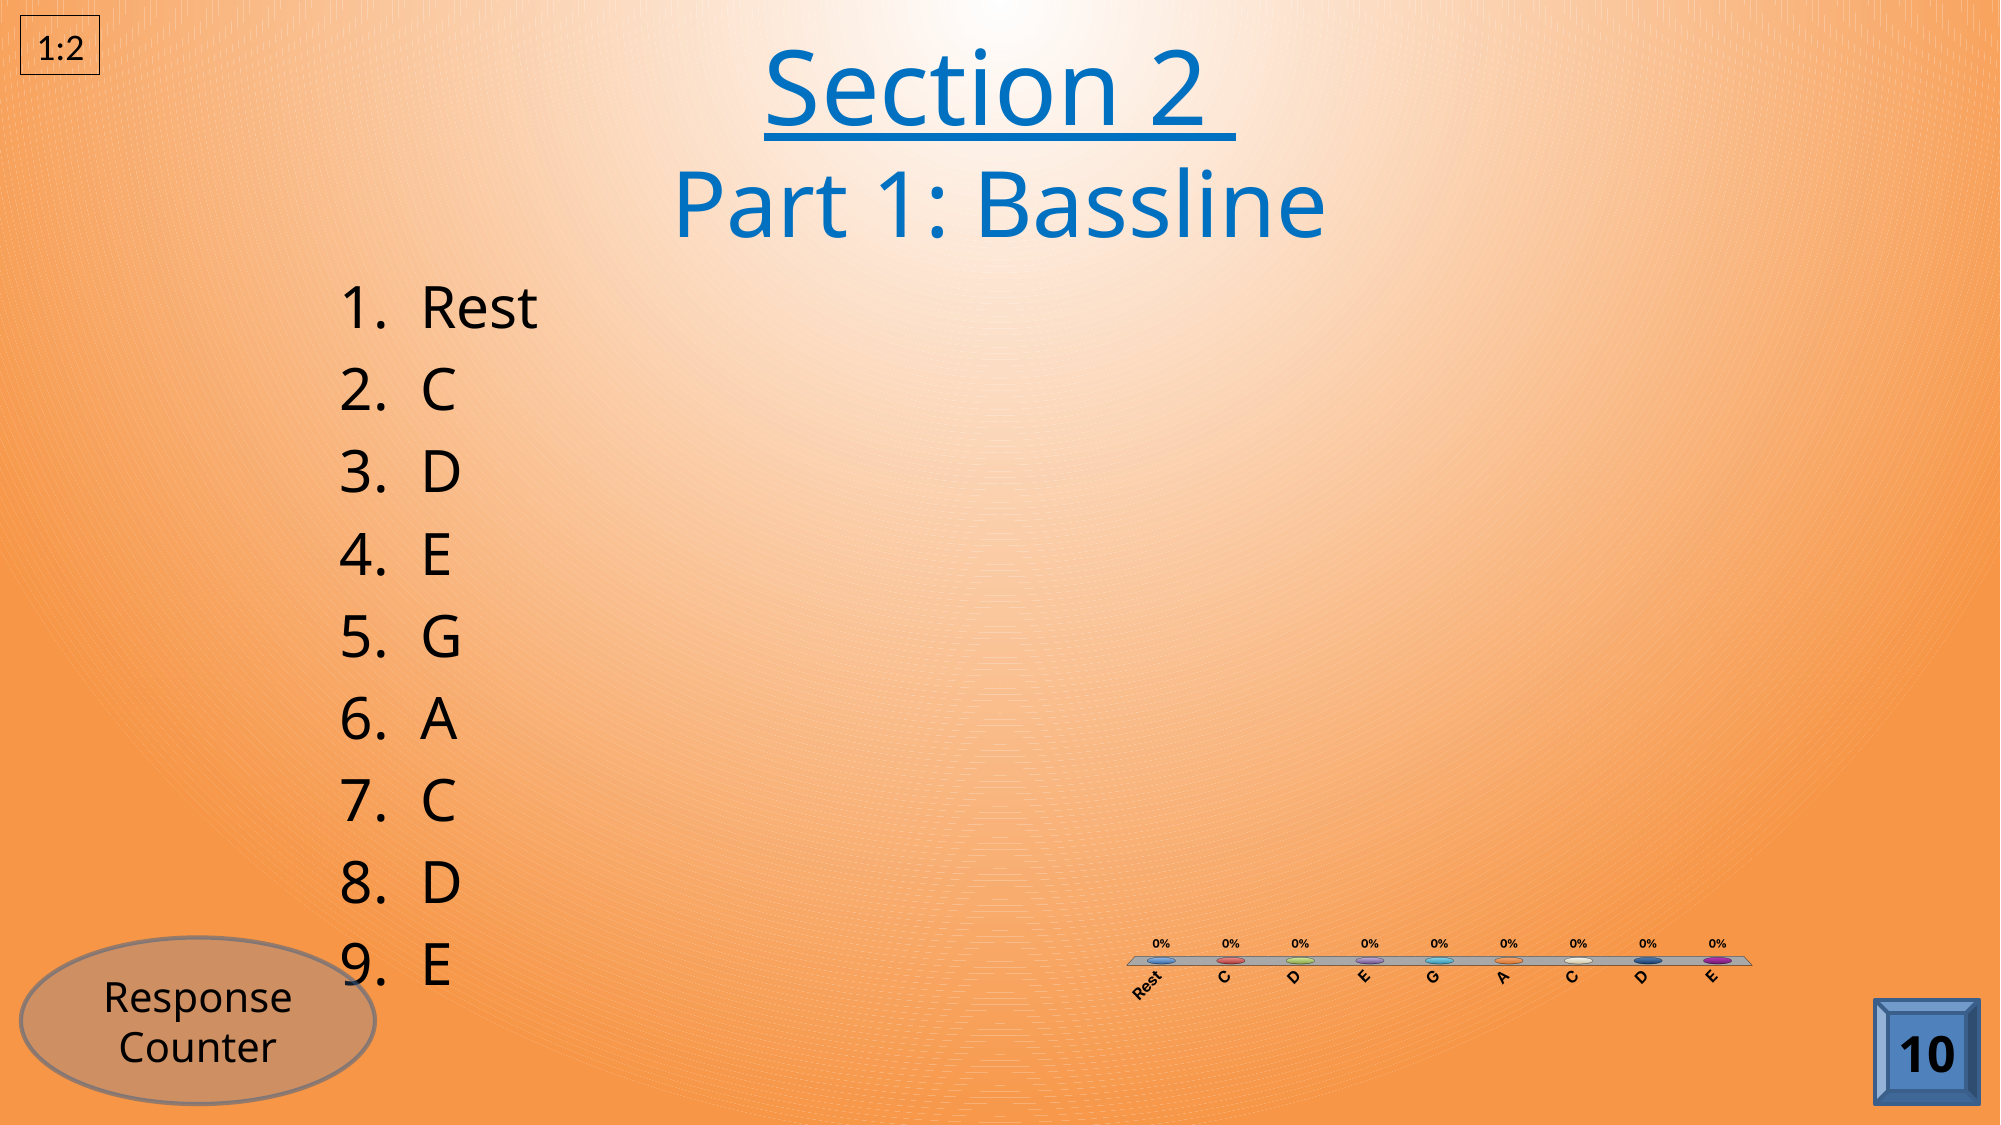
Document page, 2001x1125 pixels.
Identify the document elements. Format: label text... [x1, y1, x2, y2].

title Section 2 Part 1: Bassline [99, 45, 1900, 233]
picture [1124, 262, 1762, 1006]
text_box 1:2 [20, 15, 100, 75]
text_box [1874, 999, 1980, 1105]
text_box Response Counter [18, 935, 378, 1107]
list Rest C D E G A C D E [324, 262, 1000, 1005]
